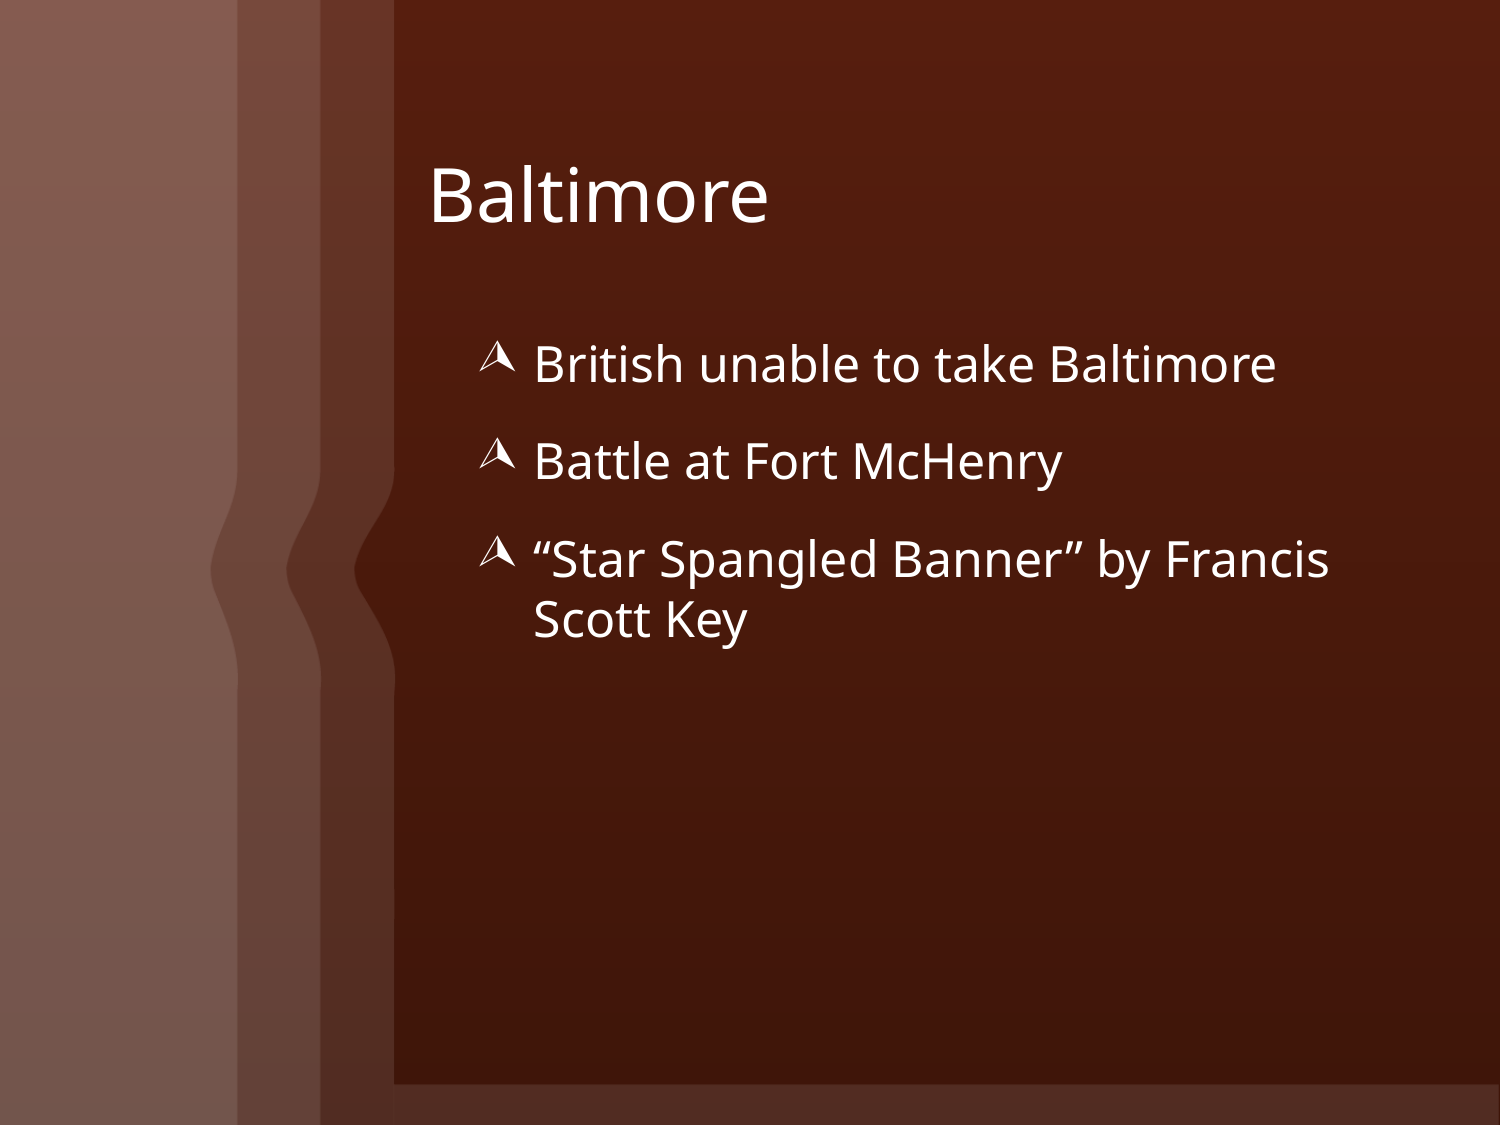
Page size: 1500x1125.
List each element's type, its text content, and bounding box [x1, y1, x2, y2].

list British unable to take Baltimore Battle at Fort McHenry “Star Spangled Banner” by Francis Scott Key [462, 324, 1425, 1000]
picture [0, 0, 1500, 1125]
title Baltimore [412, 57, 1425, 246]
